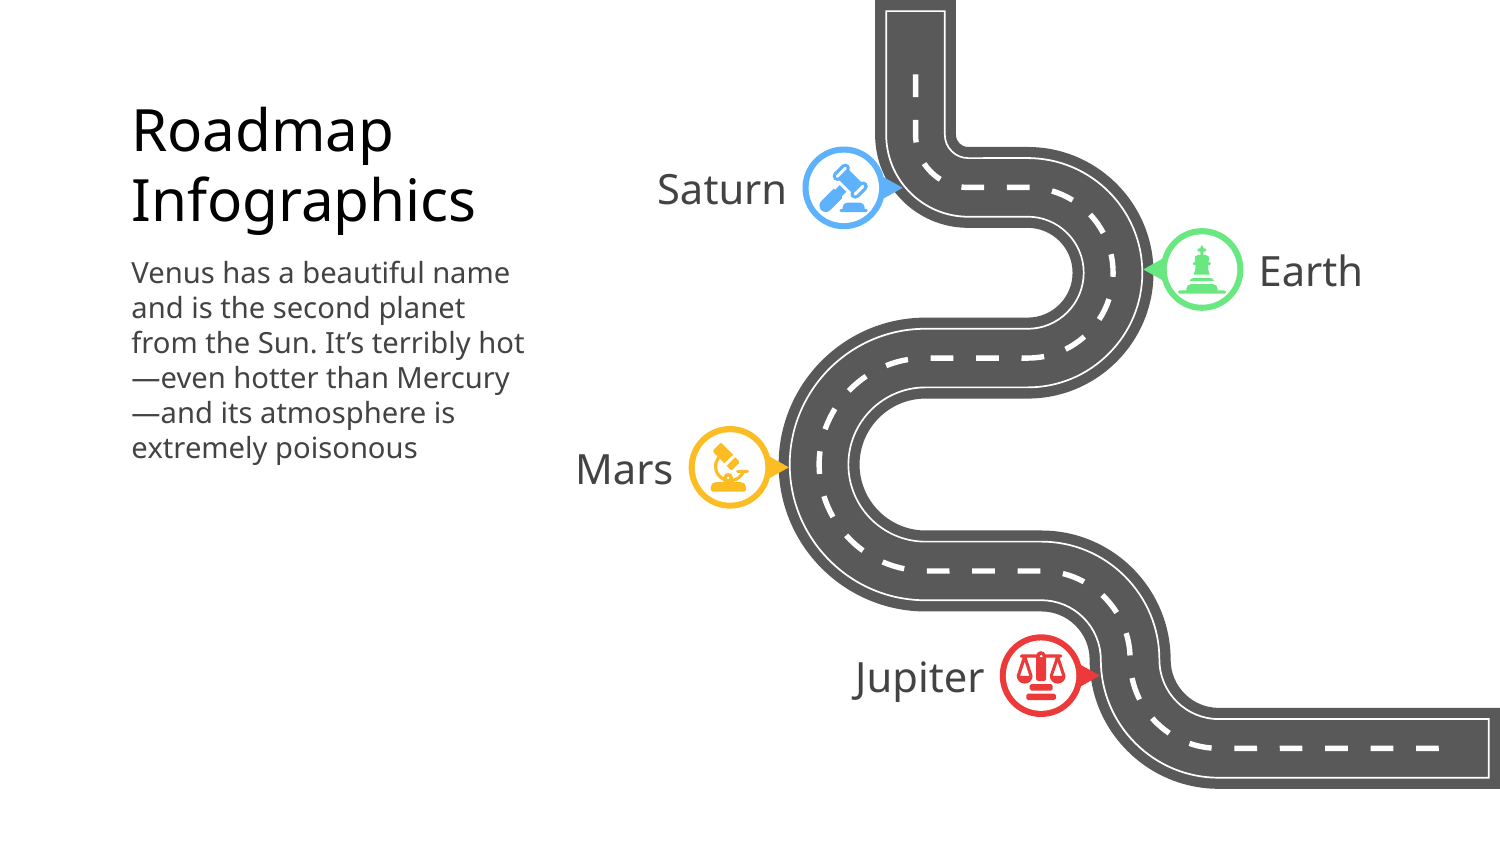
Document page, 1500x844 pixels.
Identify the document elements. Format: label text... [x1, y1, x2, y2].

title Roadmap Infographics [116, 84, 520, 239]
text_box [1143, 227, 1392, 312]
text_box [778, 0, 1500, 790]
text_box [591, 146, 903, 230]
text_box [477, 425, 790, 509]
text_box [788, 634, 1101, 718]
text_box Venus has a beautiful name and is the second planet from the Sun. It’s terribly hot—even hotter than Mercury—and its atmosphere is extremely poisonous [116, 239, 552, 477]
